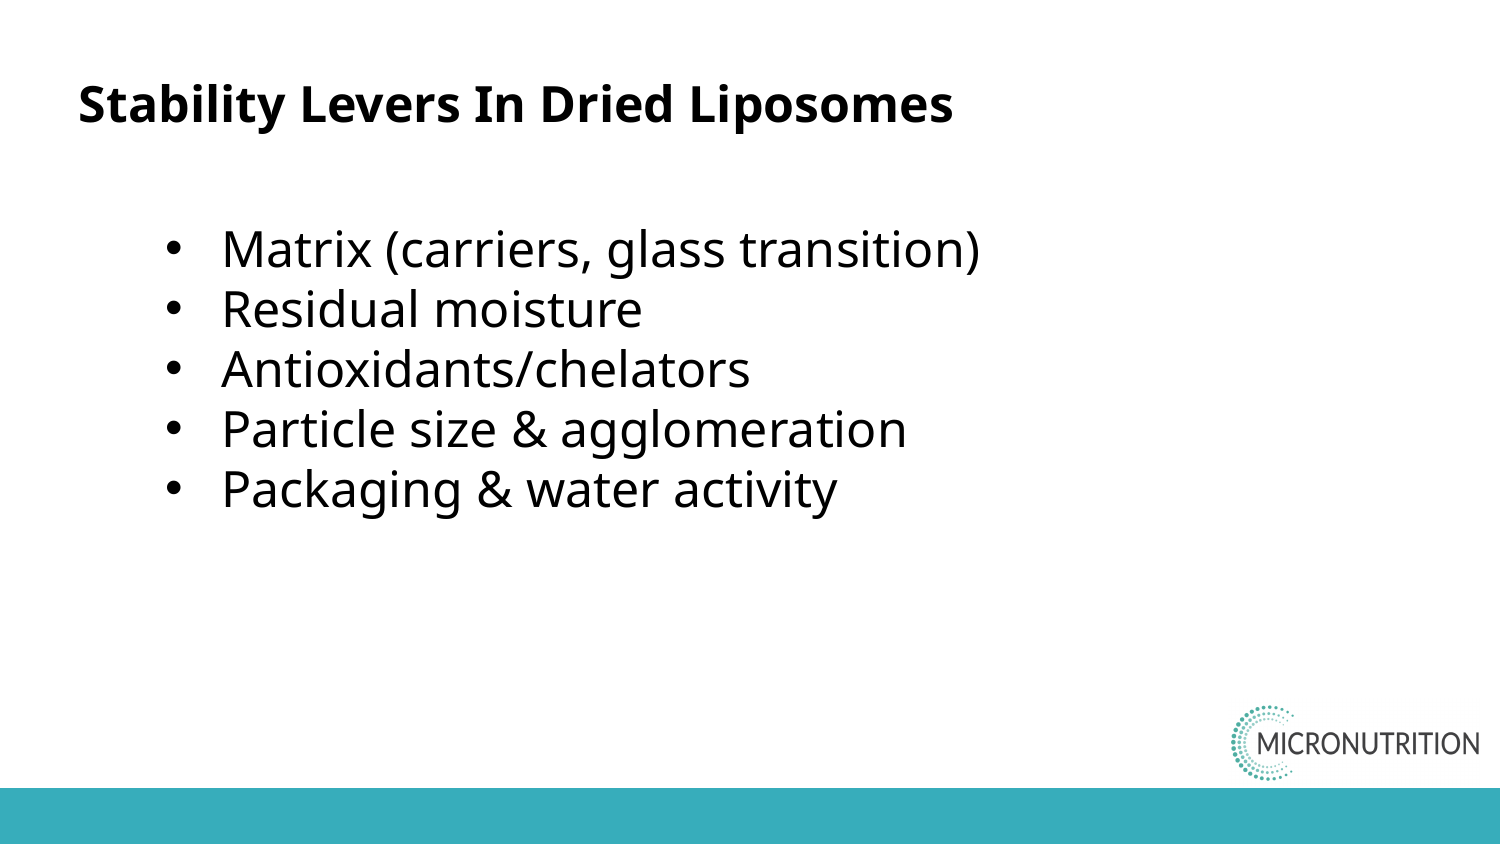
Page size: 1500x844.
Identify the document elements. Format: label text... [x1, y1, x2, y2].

text_box Stability Levers In Dried Liposomes [64, 57, 1465, 151]
text_box Matrix (carriers, glass transition) Residual moisture Antioxidants/chelators Particle size & agglomeration Packaging & water activity [149, 210, 1350, 526]
picture [1228, 698, 1480, 789]
text_box [0, 787, 1500, 844]
